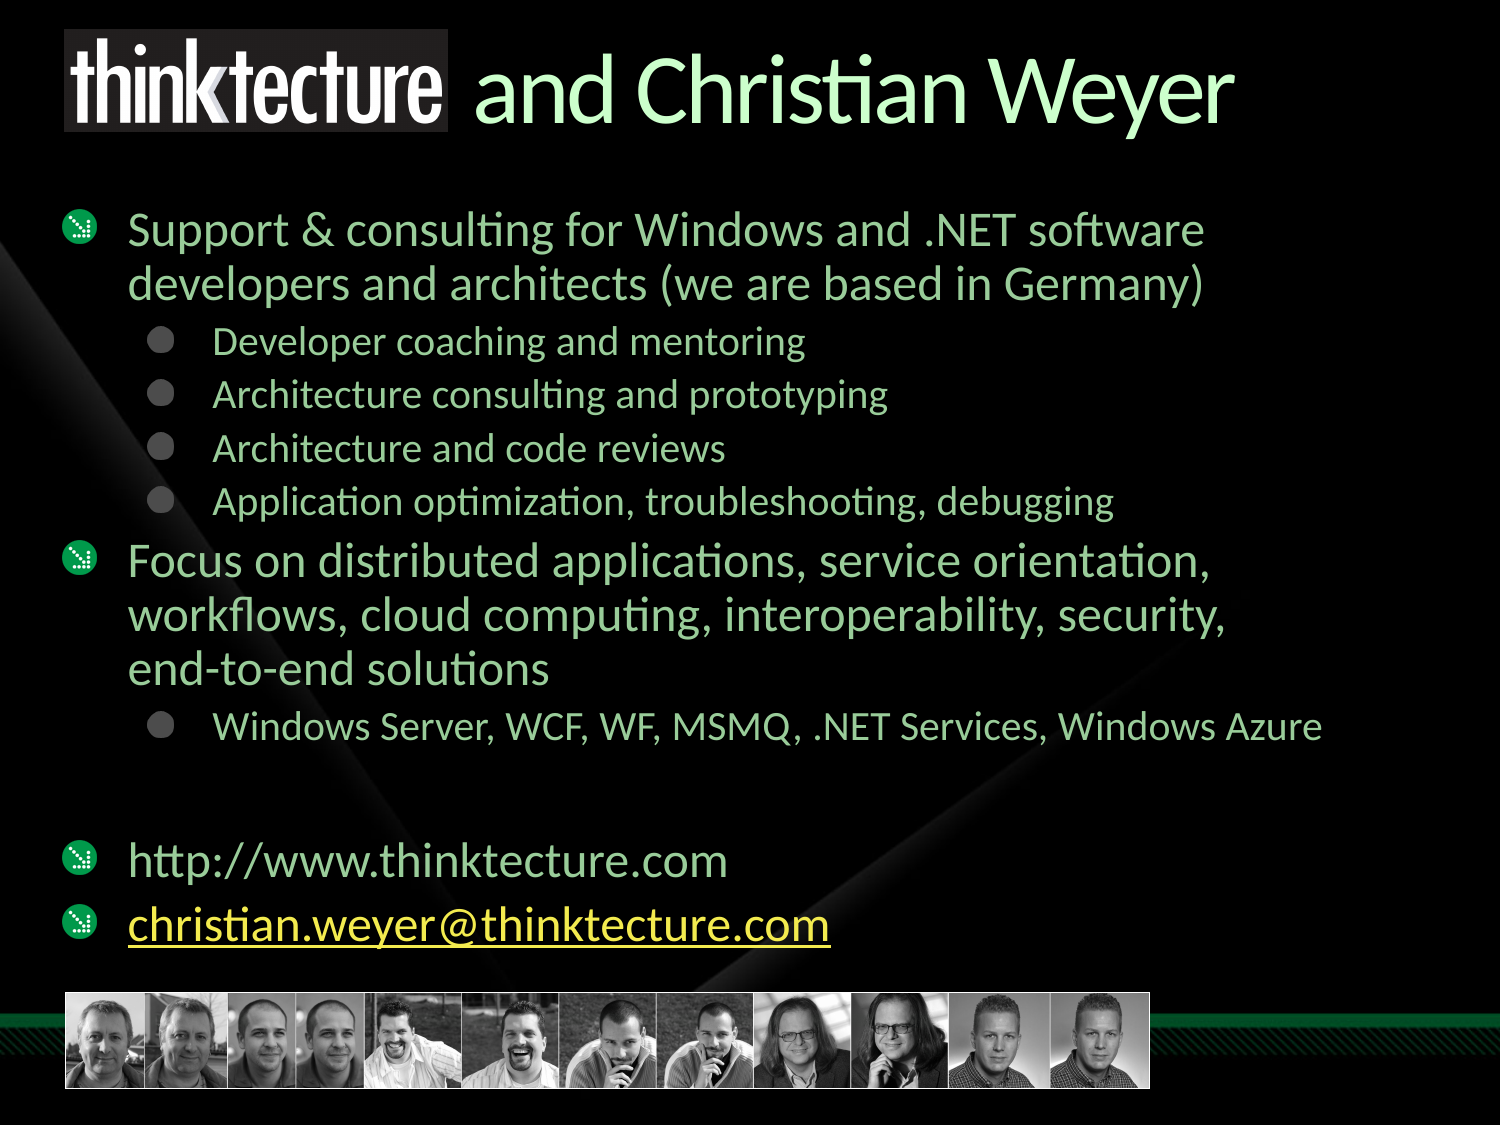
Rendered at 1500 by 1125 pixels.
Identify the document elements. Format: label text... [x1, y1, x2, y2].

list Support & consulting for Windows and .NET software developers and architects (we are based in Germany) Developer coaching and mentoring Architecture consulting and prototyping Architecture and code reviews Application optimization, troubleshooting, debugging Focus on distributed applications, service orientation, workflows, cloud computing, interoperability, security, end-to-end solutions Windows Server, WCF, WF, MSMQ, .NET Services, Windows Azure http://www.thinktecture.com christian.weyer@thinktecture.com [62, 203, 1438, 952]
picture [0, 0, 1500, 1125]
title and Christian Weyer [62, 37, 1438, 147]
